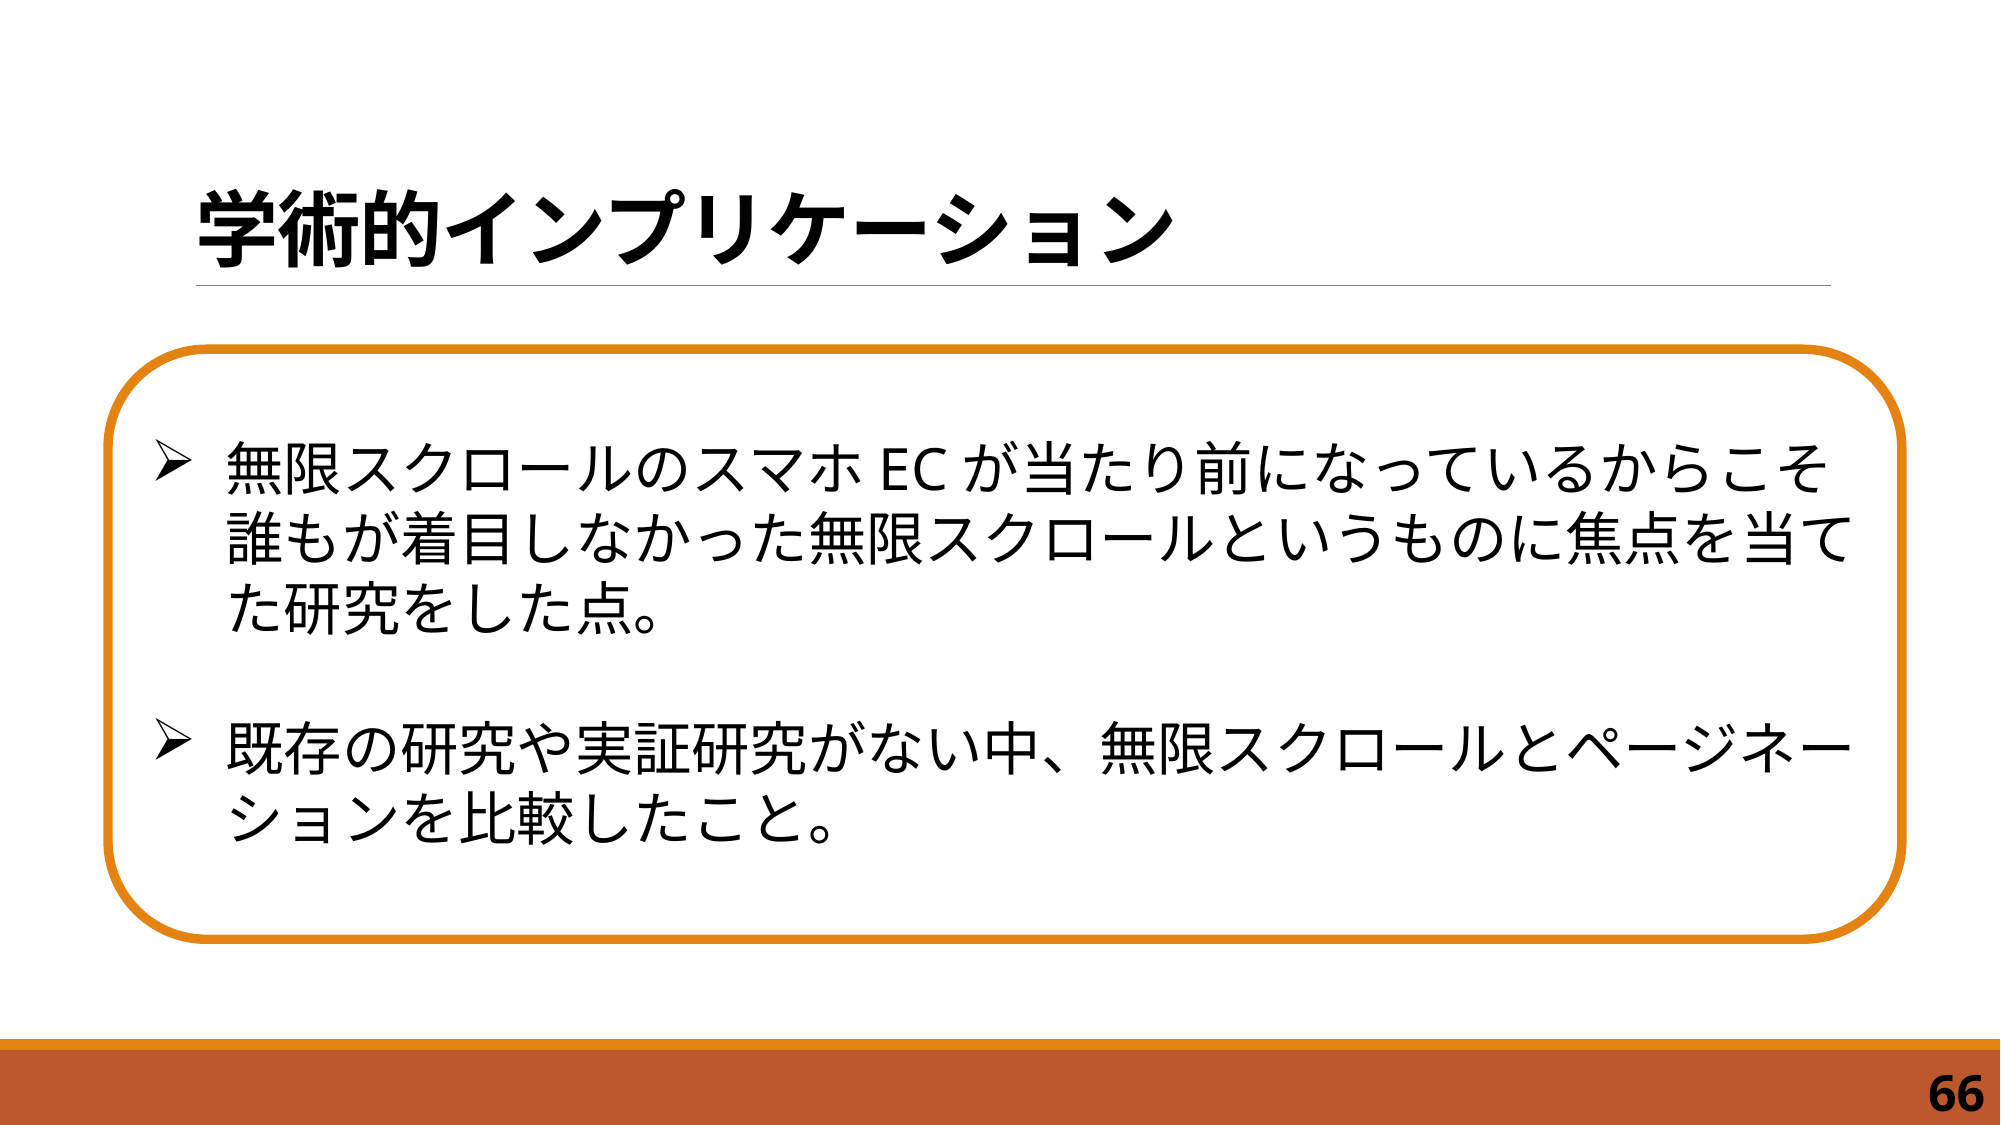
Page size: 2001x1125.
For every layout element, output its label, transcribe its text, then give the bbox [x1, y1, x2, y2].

slide_number 66 [1784, 1065, 2000, 1125]
text_box [106, 347, 1904, 941]
title 学術的インプリケーション [180, 47, 1830, 285]
